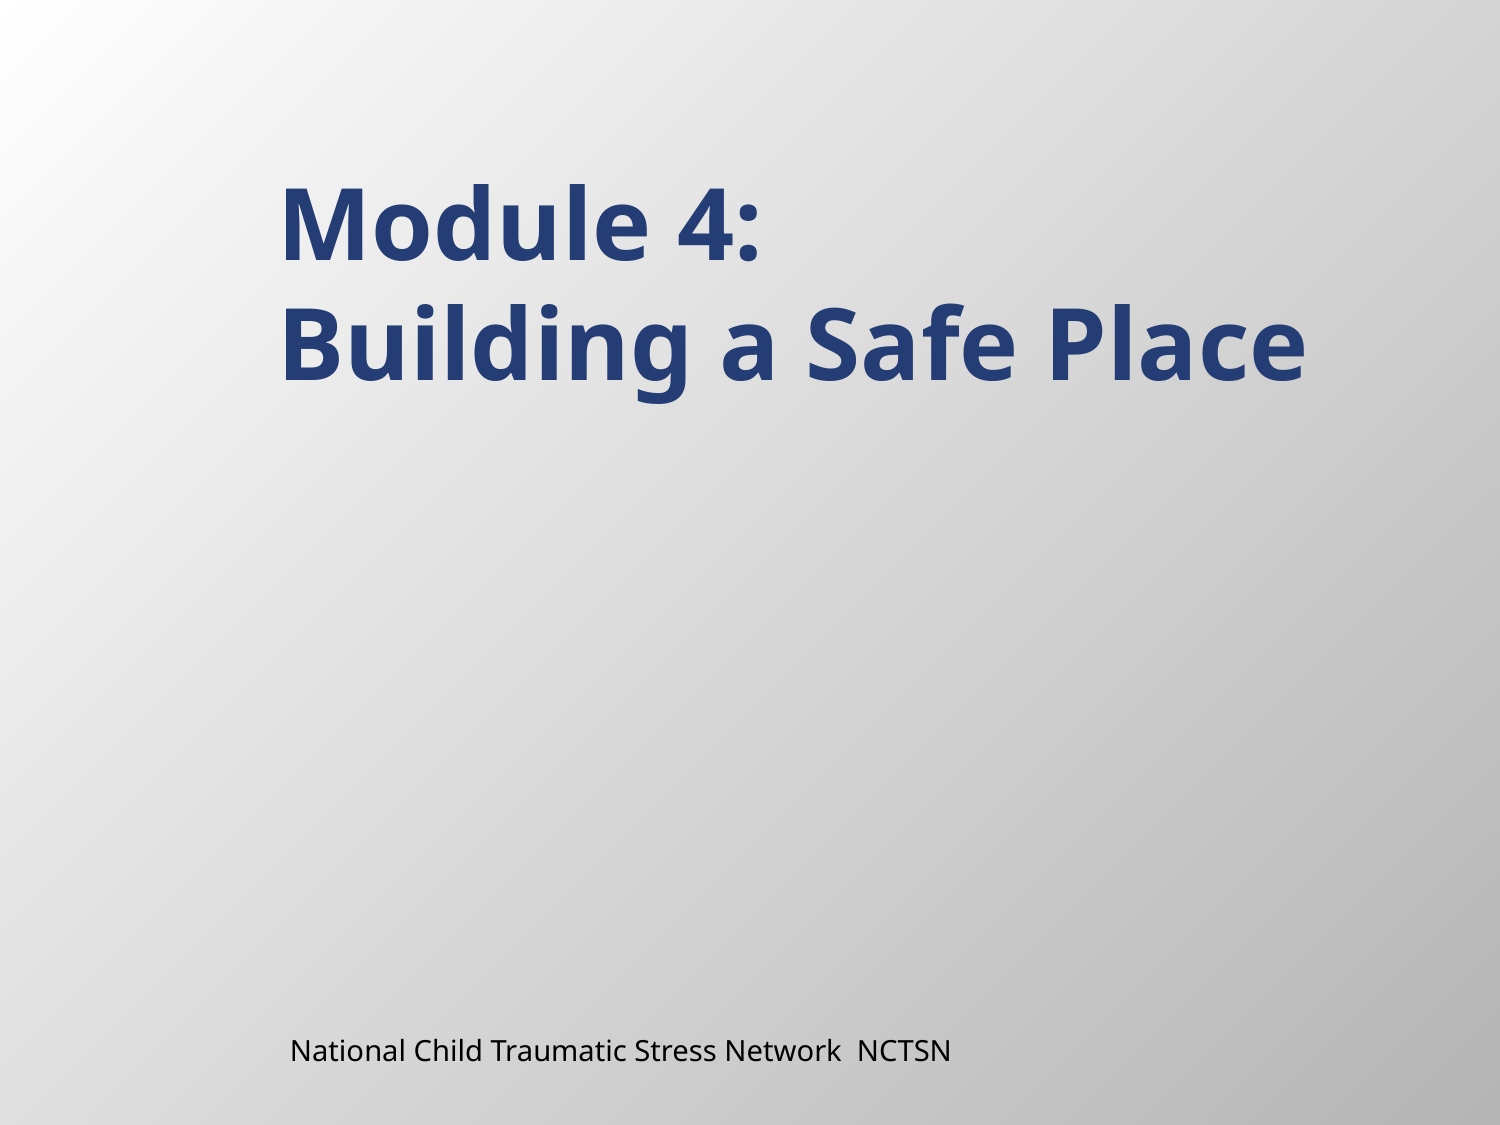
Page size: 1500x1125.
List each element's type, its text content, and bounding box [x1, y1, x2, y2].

text_box National Child Traumatic Stress Network NCTSN [274, 1024, 1100, 1075]
title Module 4: Building a Safe Place [262, 99, 1425, 400]
